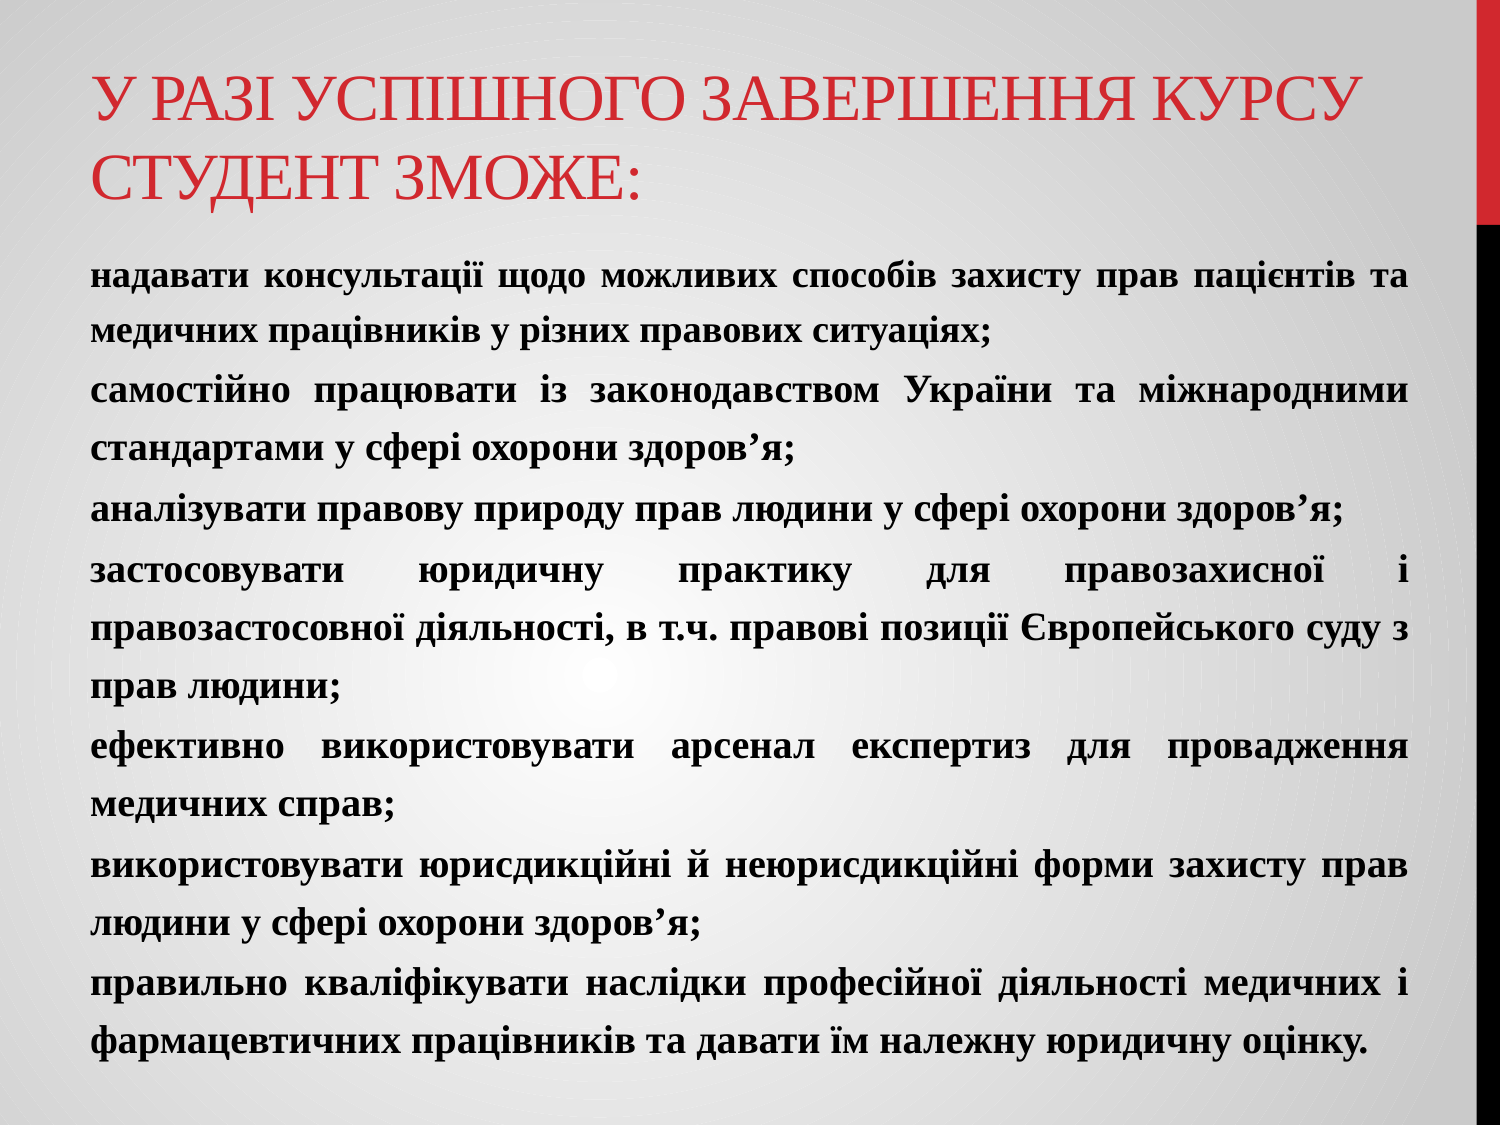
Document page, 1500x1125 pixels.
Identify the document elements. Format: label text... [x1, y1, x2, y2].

title У разі успішного завершення курсу студент зможе: [75, 45, 1425, 220]
list надавати консультації щодо можливих способів захисту прав пацієнтів та медичних працівників у різних правових ситуаціях; самостійно працювати із законодавством України та міжнародними стандартами у сфері охорони здоров’я; аналізувати правову природу прав людини у сфері охорони здоров’я; застосовувати юридичну практику для правозахисної і правозастосовної діяльності, в т.ч. правові позиції Європейського суду з прав людини; ефективно використовувати арсенал експертиз для провадження медичних справ; використовувати юрисдикційні й неюрисдикційні форми захисту прав людини у сфері охорони здоров’я; правильно кваліфікувати наслідки професійної діяльності медичних і фармацевтичних працівників та давати їм належну юридичну оцінку. [75, 232, 1425, 1094]
